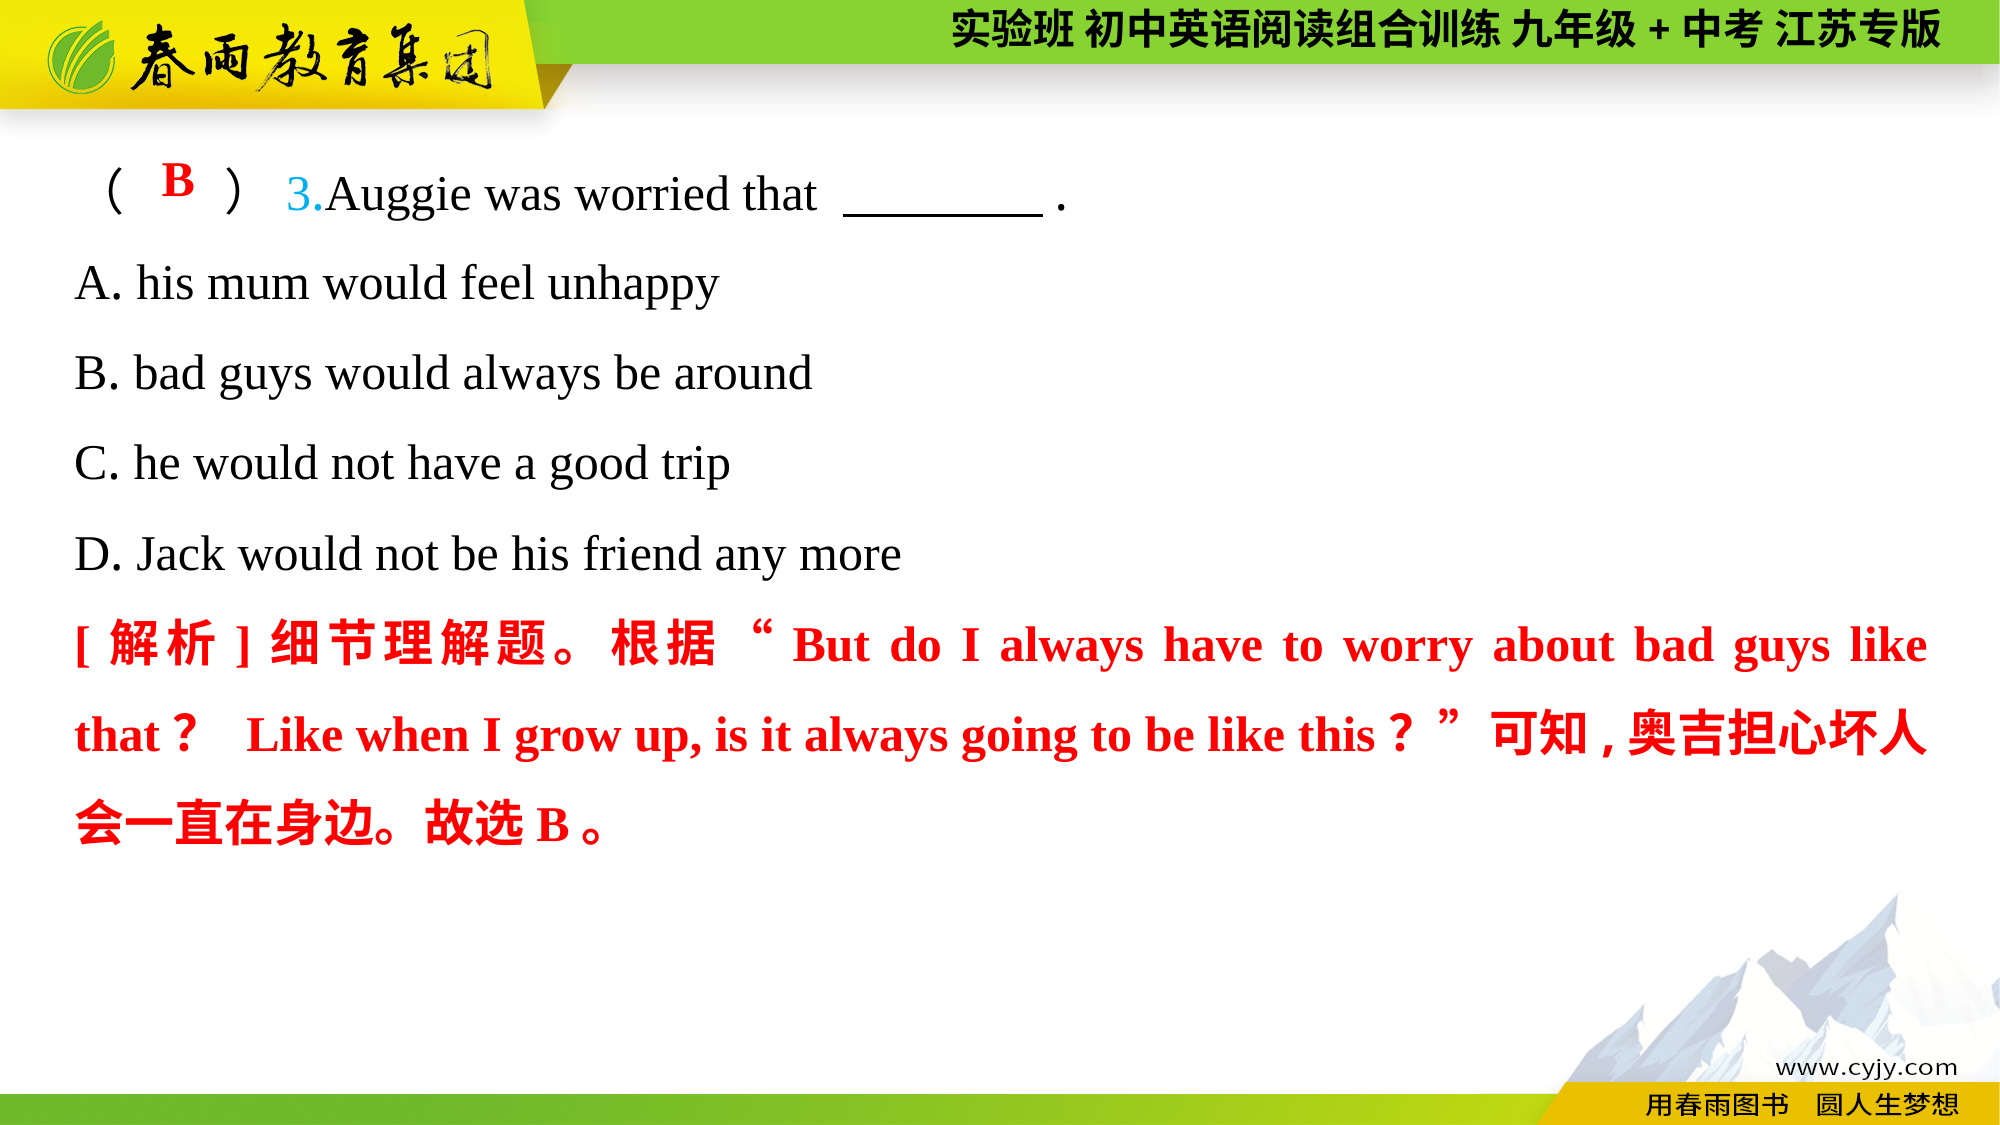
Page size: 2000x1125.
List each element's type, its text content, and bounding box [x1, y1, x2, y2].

list （ ）3.Auggie was worried that . A. his mum would feel unhappy B. bad guys would always be around C. he would not have a good trip D. Jack would not be his friend any more [59, 122, 1944, 574]
text_box B [146, 138, 210, 214]
text_box [解析]细节理解题。根据“But do I always have to worry about bad guys like that？ Like when I grow up, is it always going to be like this？”可知,奥吉担心坏人会一直在身边。故选B。 [59, 574, 1944, 860]
picture [0, 0, 2000, 1125]
